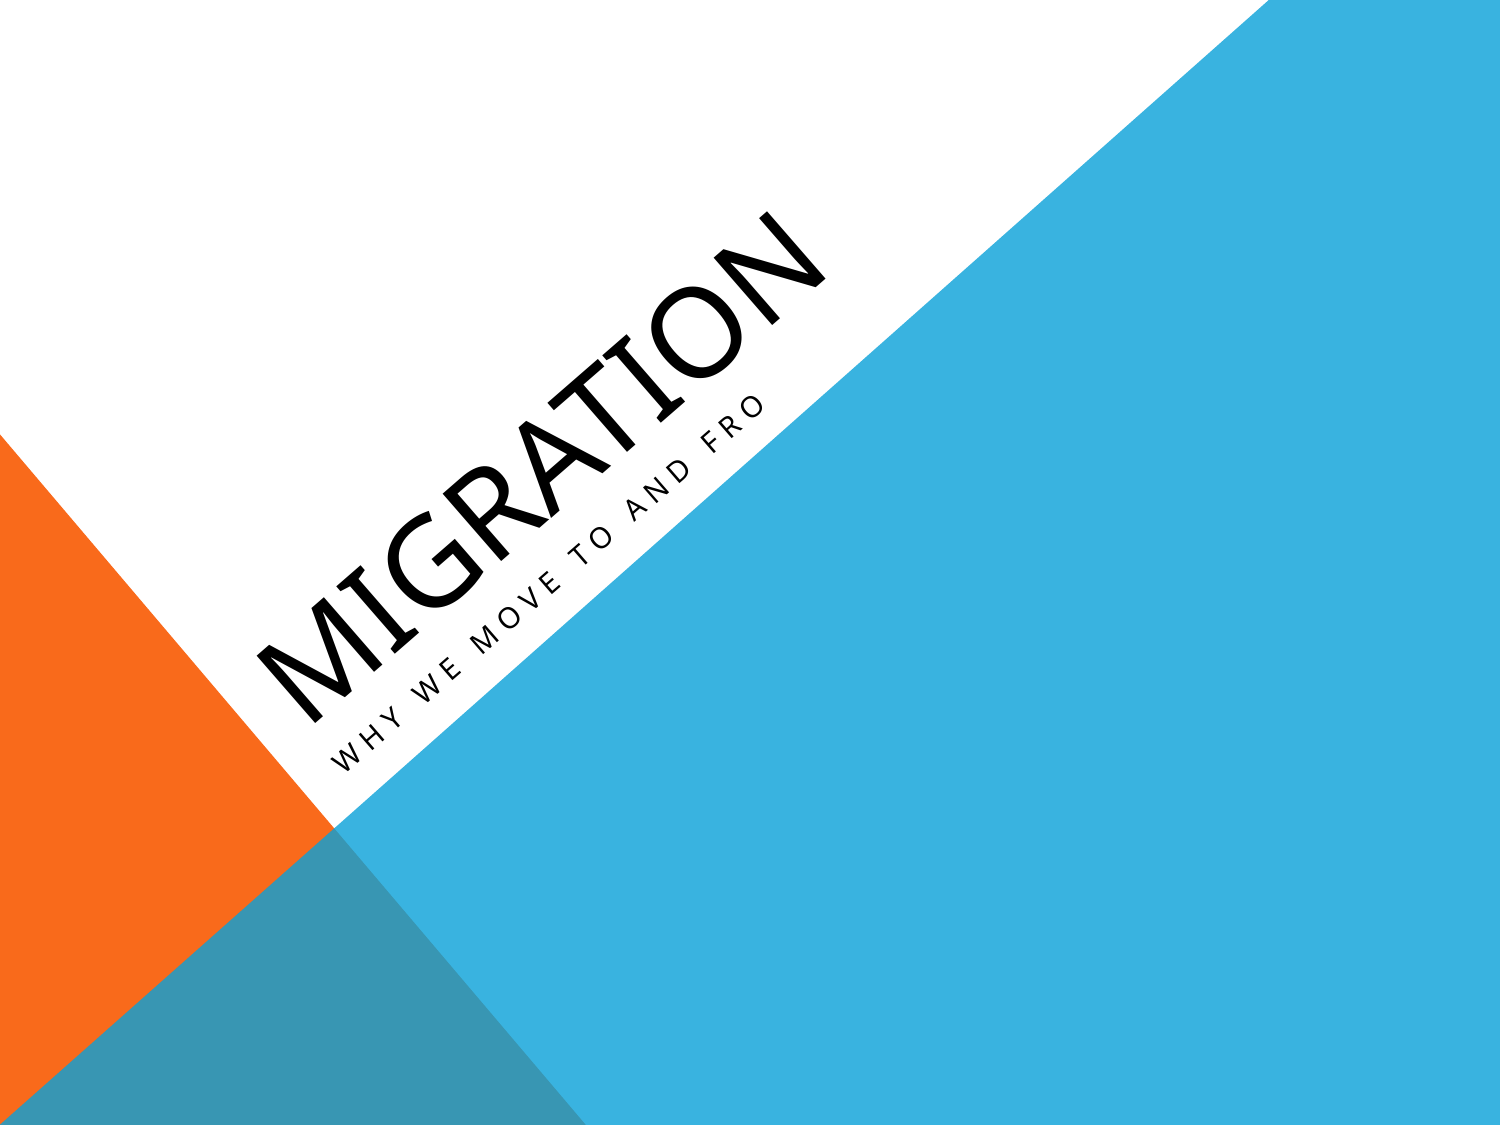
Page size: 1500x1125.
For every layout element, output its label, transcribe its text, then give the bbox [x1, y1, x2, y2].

subtitle Why We Move to and fro [312, 61, 1154, 804]
title MIGRATION [182, 4, 1012, 761]
